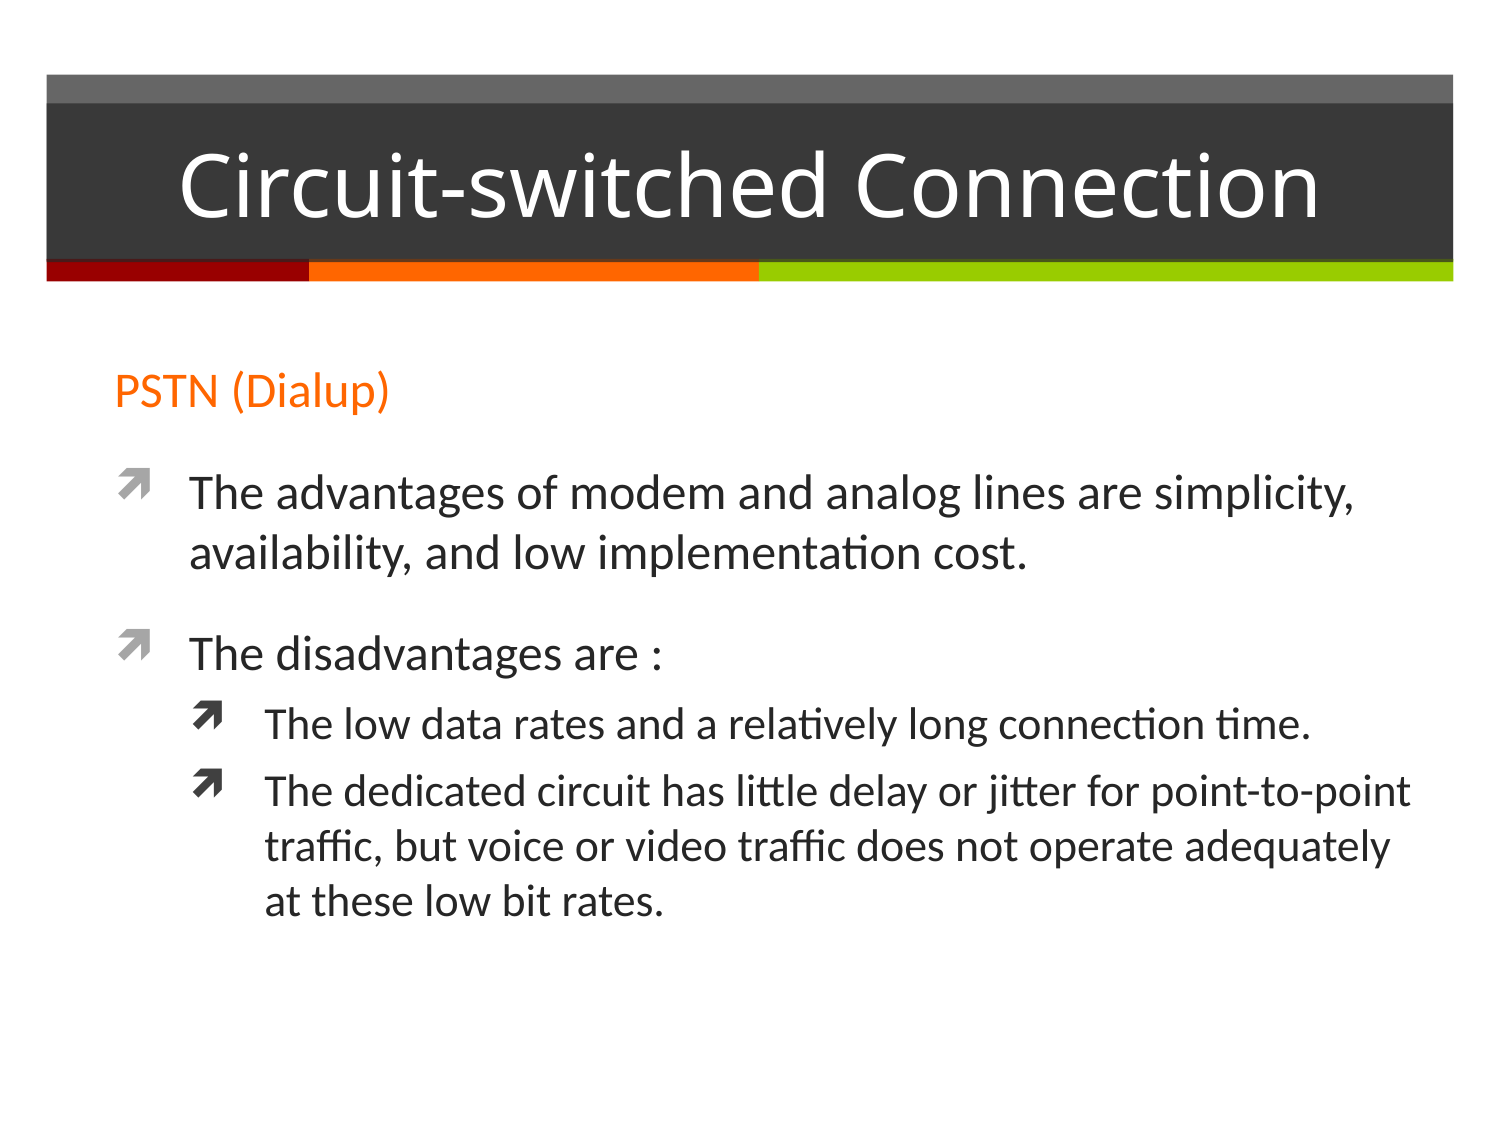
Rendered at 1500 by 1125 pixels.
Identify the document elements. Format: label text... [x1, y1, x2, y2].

title Circuit-switched Connection [46, 103, 1454, 263]
list PSTN (Dialup) The advantages of modem and analog lines are simplicity, availability, and low implementation cost. The disadvantages are : The low data rates and a relatively long connection time. The dedicated circuit has little delay or jitter for point-to-point traffic, but voice or video traffic does not operate adequately at these low bit rates. [99, 350, 1454, 1005]
